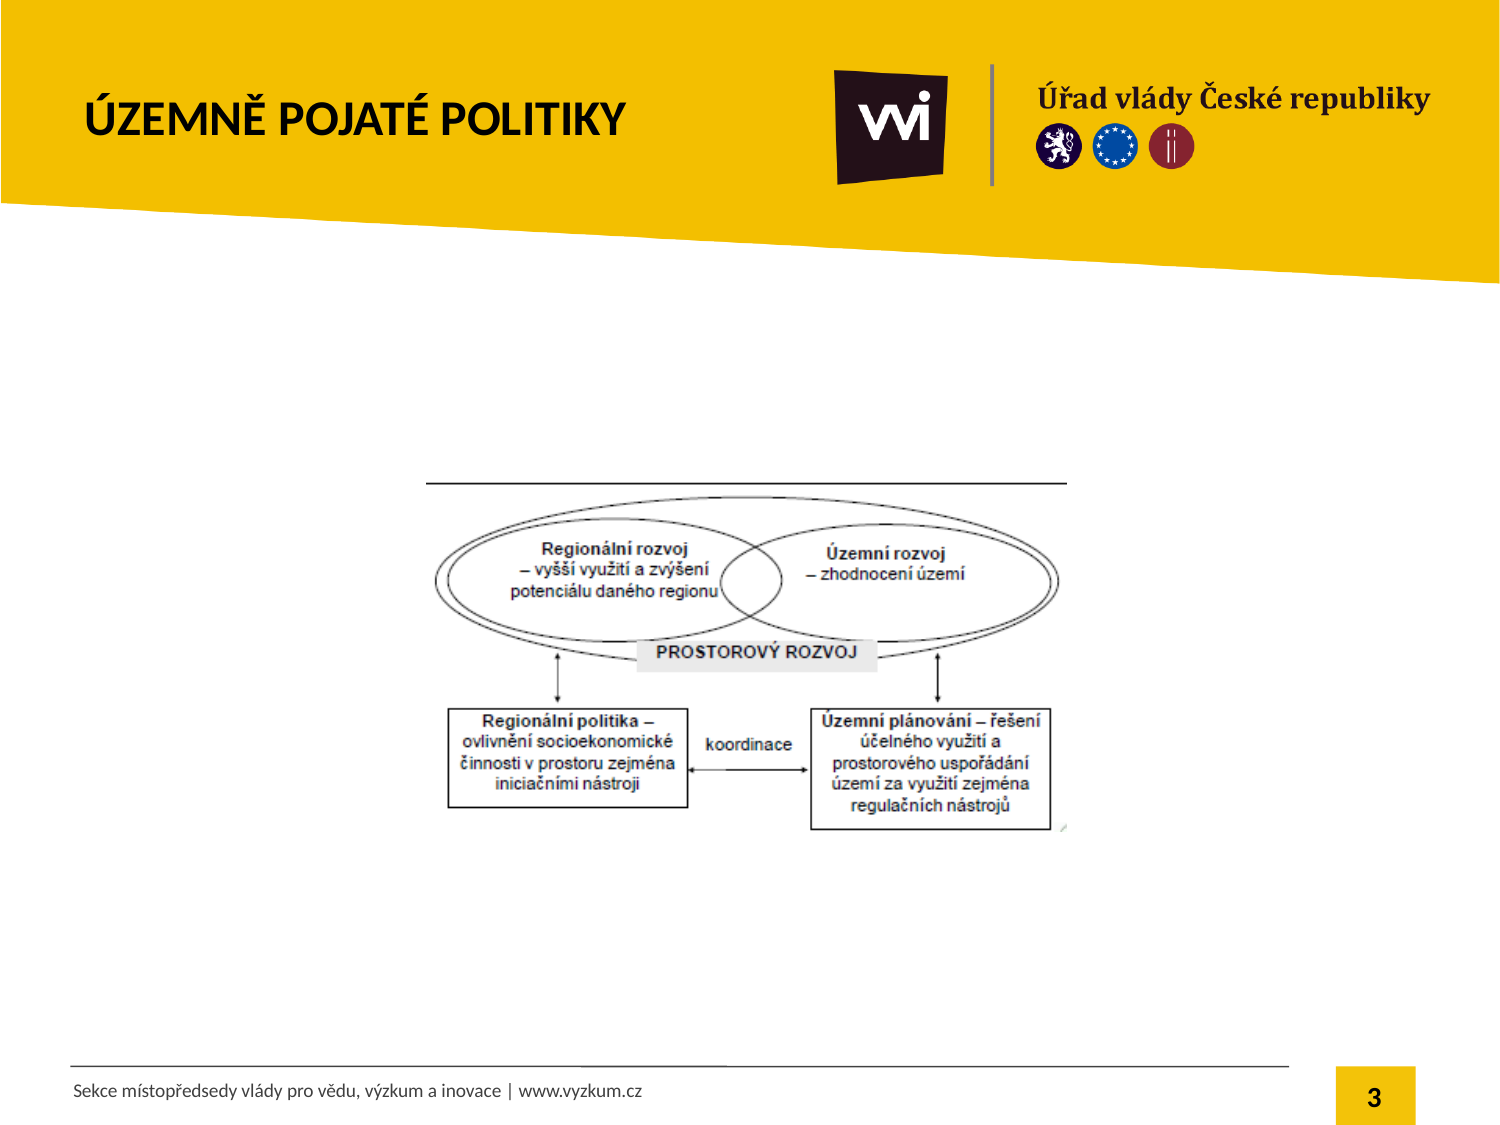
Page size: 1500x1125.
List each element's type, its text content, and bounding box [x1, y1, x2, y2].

picture [0, 0, 1500, 284]
title Územně pojaté politiky [70, 70, 727, 153]
slide_number 3 [1324, 1066, 1425, 1125]
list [425, 480, 1067, 833]
